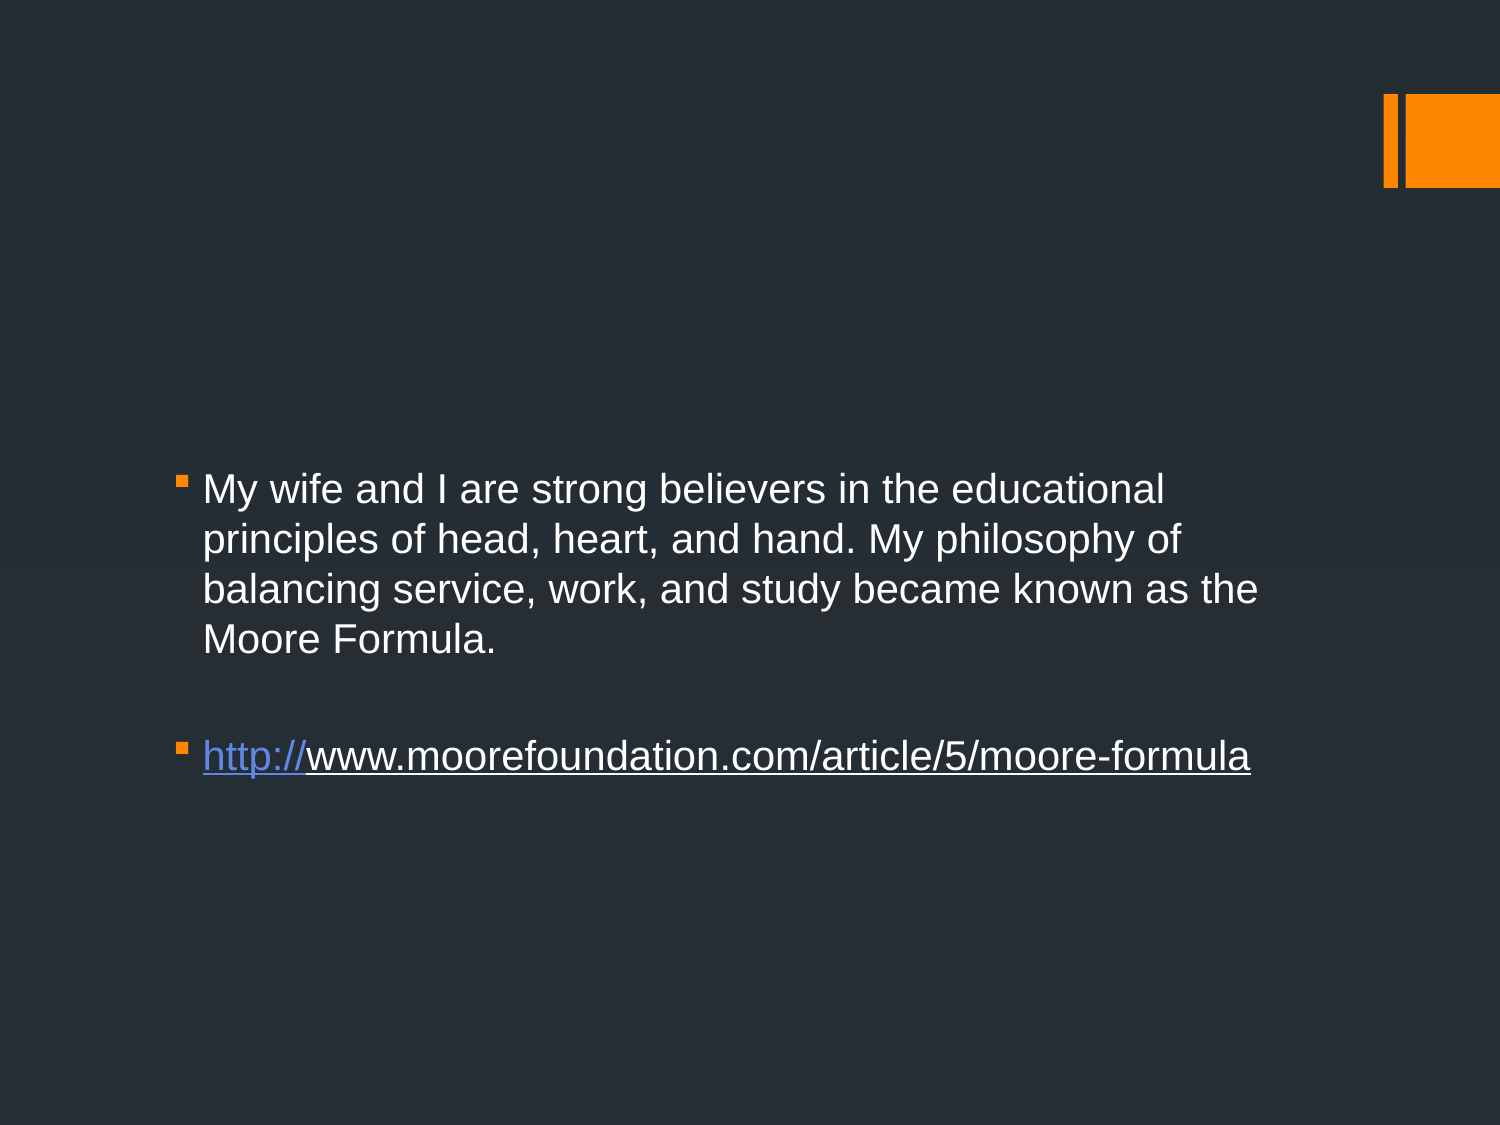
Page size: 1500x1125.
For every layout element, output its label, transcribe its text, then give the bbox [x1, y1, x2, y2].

list My wife and I are strong believers in the educational principles of head, heart, and hand. My philosophy of balancing service, work, and study became known as the Moore Formula. http://www.moorefoundation.com/article/5/moore-formula [150, 454, 1350, 1035]
